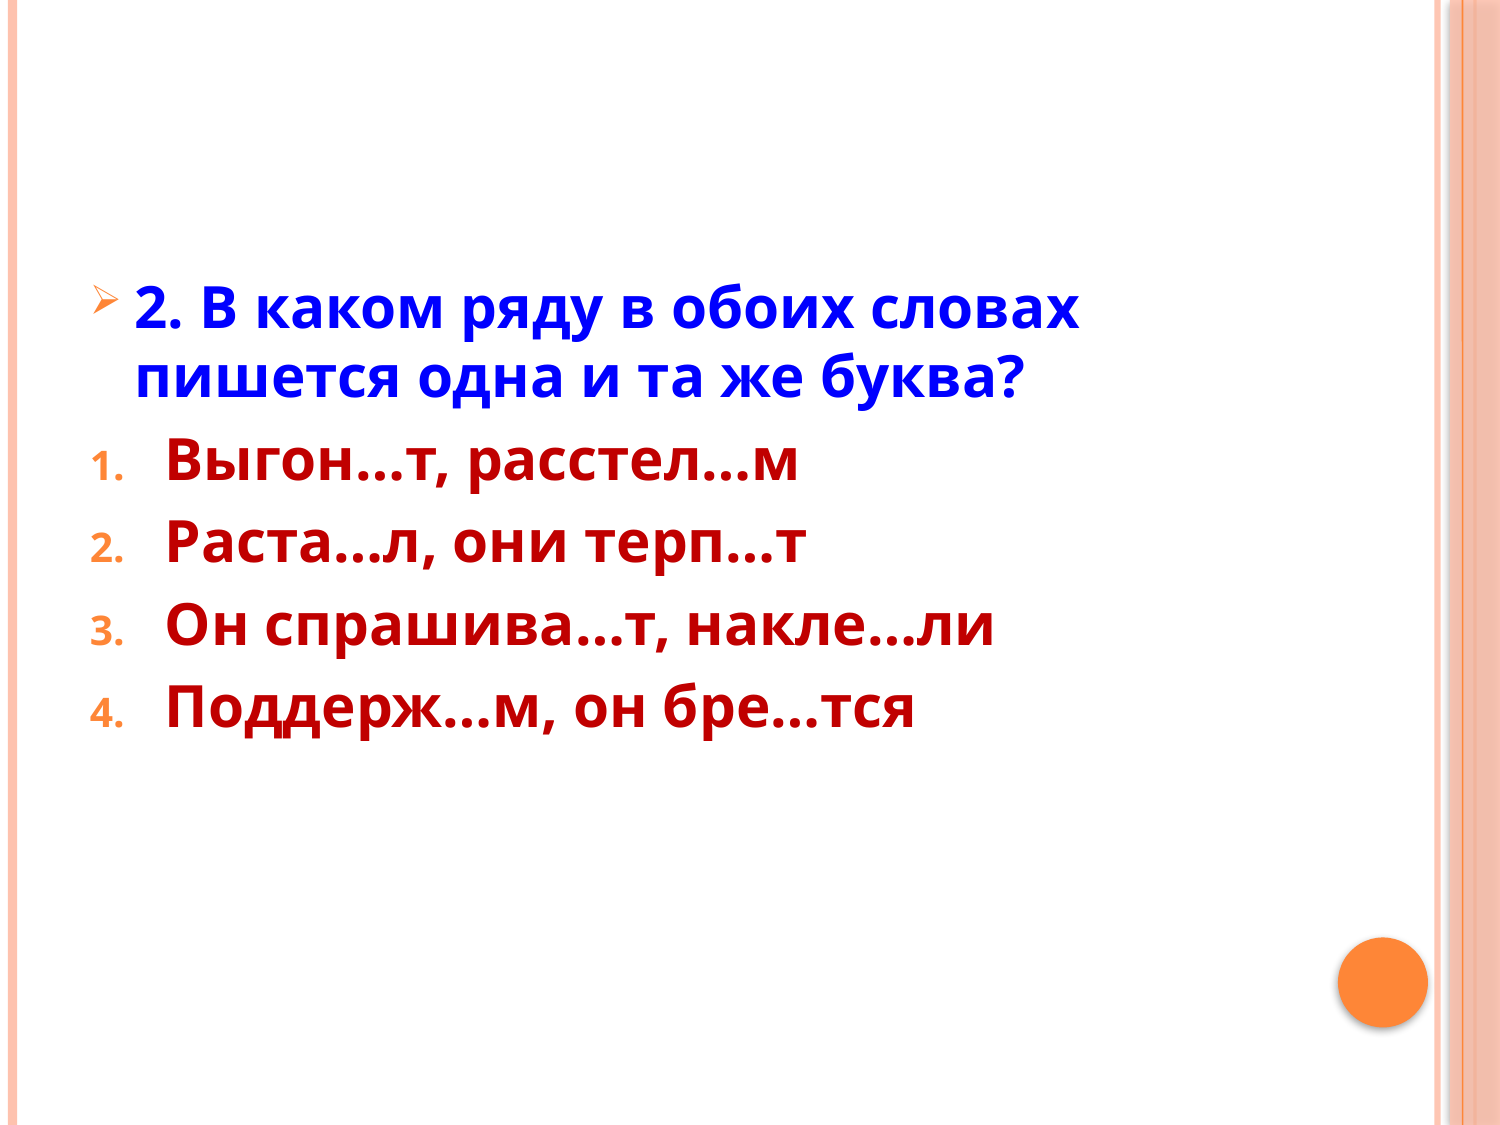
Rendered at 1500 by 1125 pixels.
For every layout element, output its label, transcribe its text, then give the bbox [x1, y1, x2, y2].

list 2. В каком ряду в обоих словах пишется одна и та же буква? Выгон…т, расстел…м Раста…л, они терп…т Он спрашива…т, накле…ли Поддерж…м, он бре…тся [75, 262, 1300, 1062]
